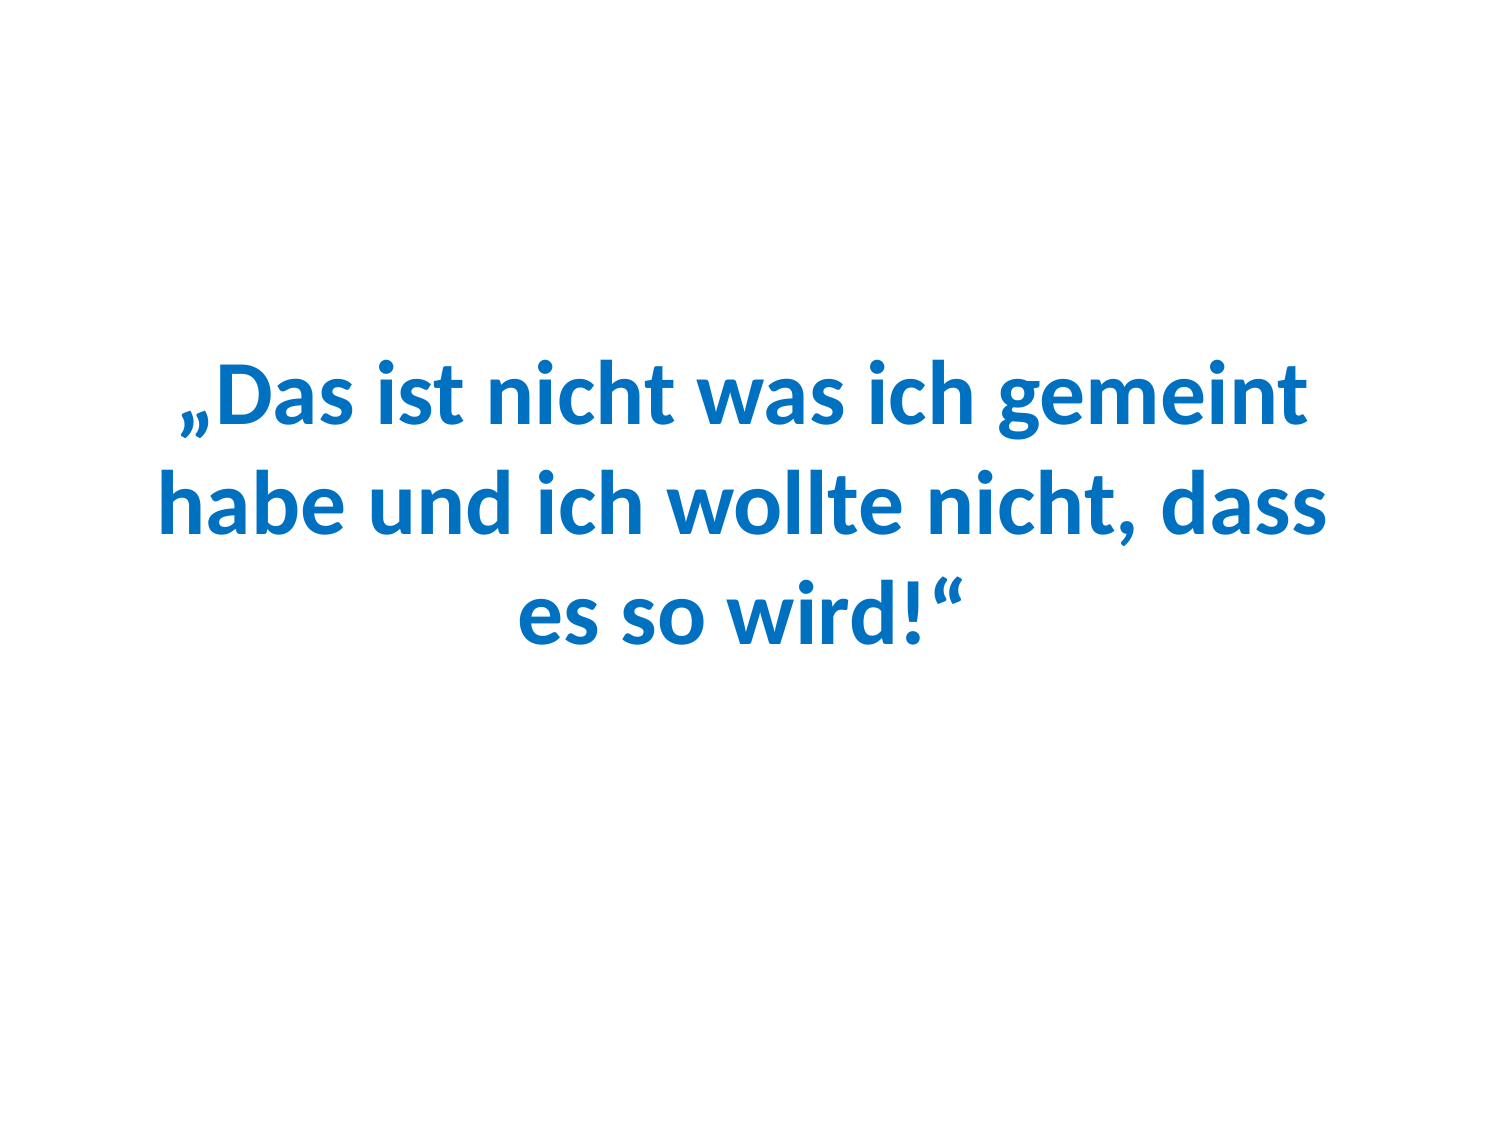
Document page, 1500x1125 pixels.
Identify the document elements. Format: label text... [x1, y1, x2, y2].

title „Das ist nicht was ich gemeint habe und ich wollte nicht, dass es so wird!“ [105, 304, 1381, 692]
